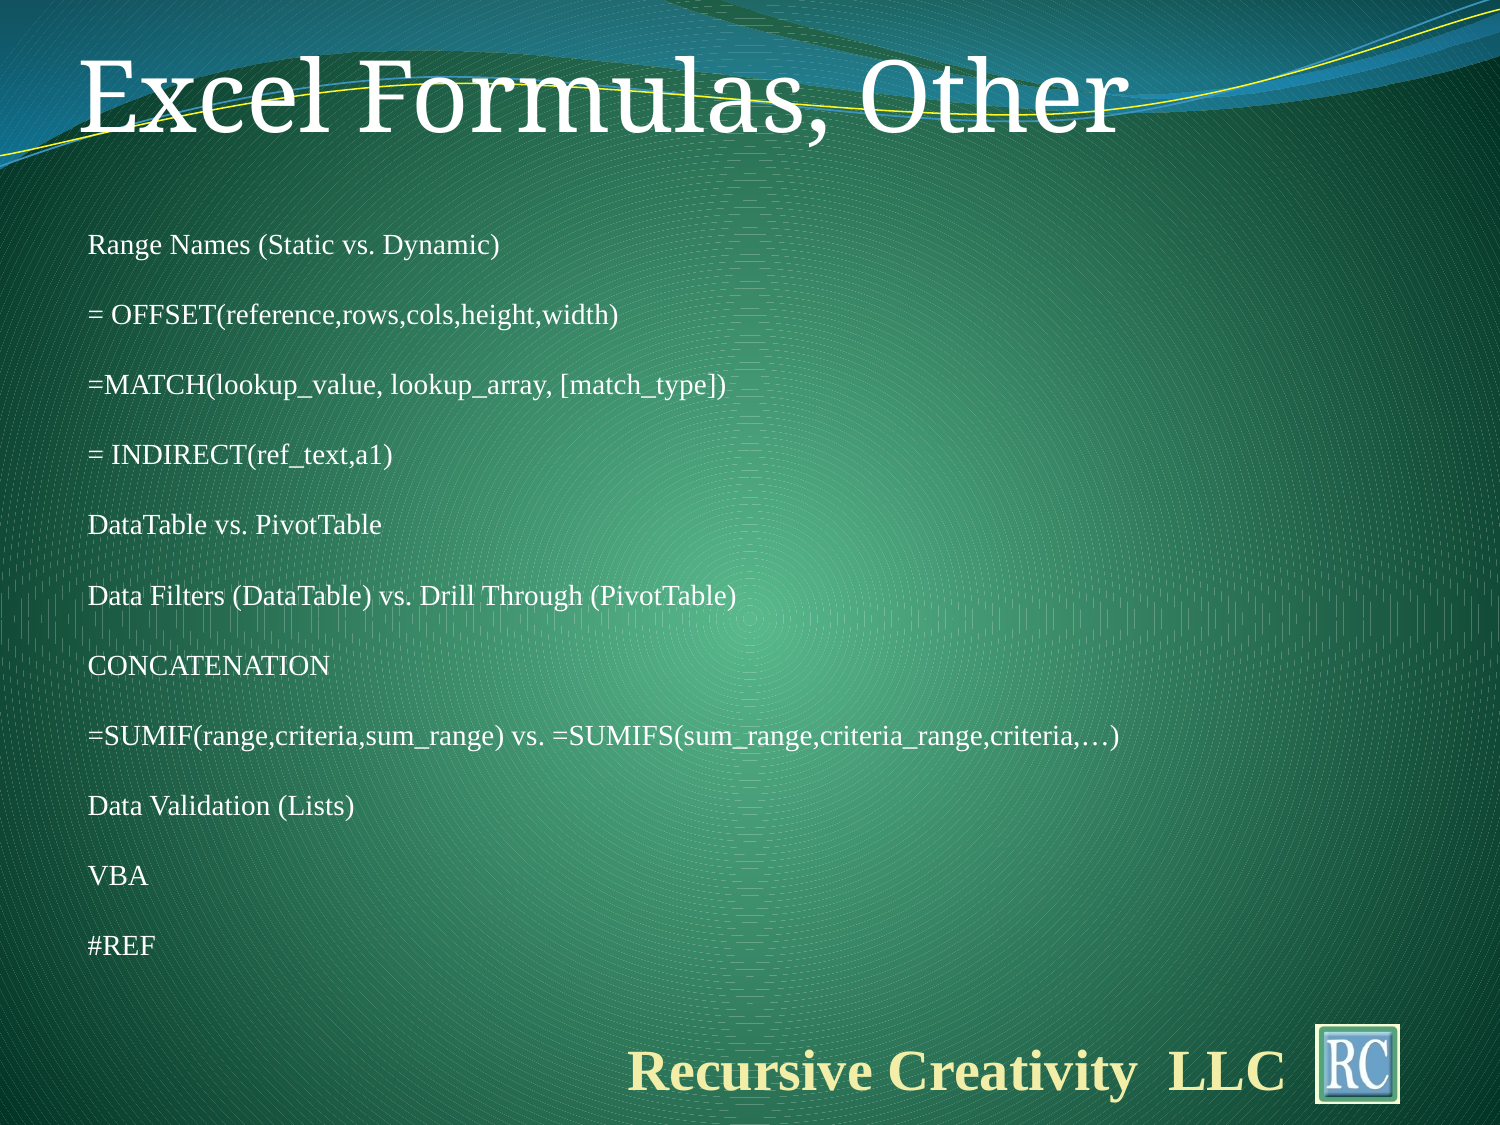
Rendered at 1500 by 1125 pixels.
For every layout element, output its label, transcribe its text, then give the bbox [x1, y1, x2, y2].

text_box Excel Formulas, Other [62, 24, 1388, 160]
text_box Recursive Creativity LLC [612, 1025, 1315, 1110]
picture [1315, 1024, 1401, 1105]
title Range Names (Static vs. Dynamic) = OFFSET(reference,rows,cols,height,width) =MATCH(lookup_value, lookup_array, [match_type]) = INDIRECT(ref_text,a1) DataTable vs. PivotTable Data Filters (DataTable) vs. Drill Through (PivotTable) CONCATENATION =SUMIF(range,criteria,sum_range) vs. =SUMIFS(sum_range,criteria_range,criteria,…) Data Validation (Lists) VBA #REF [87, 224, 1400, 988]
